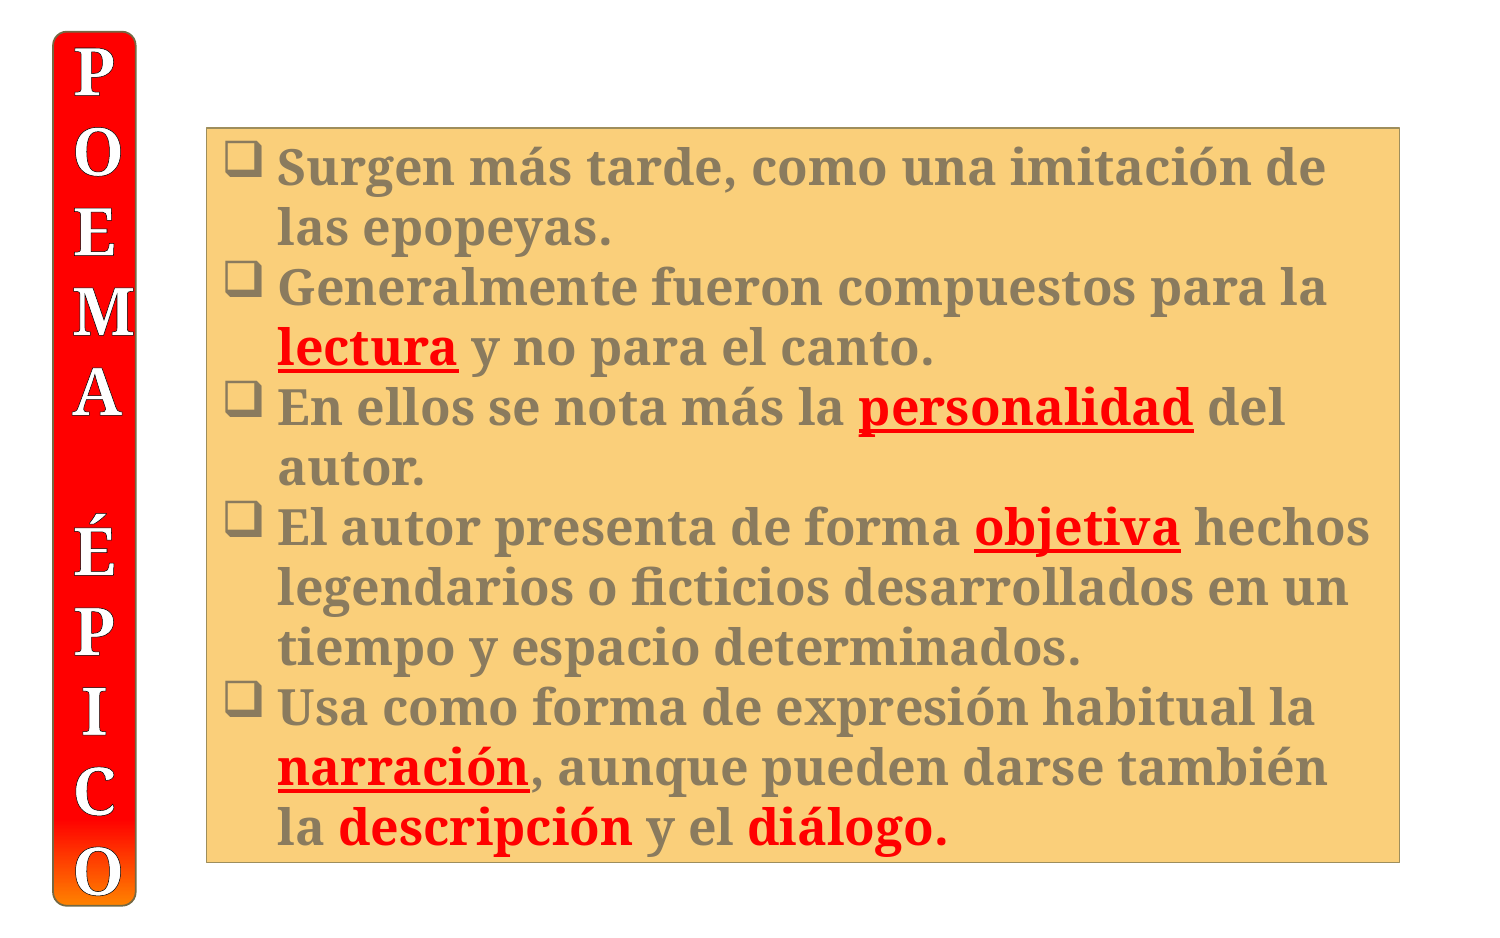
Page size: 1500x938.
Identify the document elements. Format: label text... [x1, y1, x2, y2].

text_box POEMA ÉPICO [52, 30, 137, 907]
text_box Surgen más tarde, como una imitación de las epopeyas. Generalmente fueron compuestos para la lectura y no para el canto. En ellos se nota más la personalidad del autor. El autor presenta de forma objetiva hechos legendarios o ficticios desarrollados en un tiempo y espacio determinados. Usa como forma de expresión habitual la narración, aunque pueden darse también la descripción y el diálogo. [206, 127, 1400, 863]
